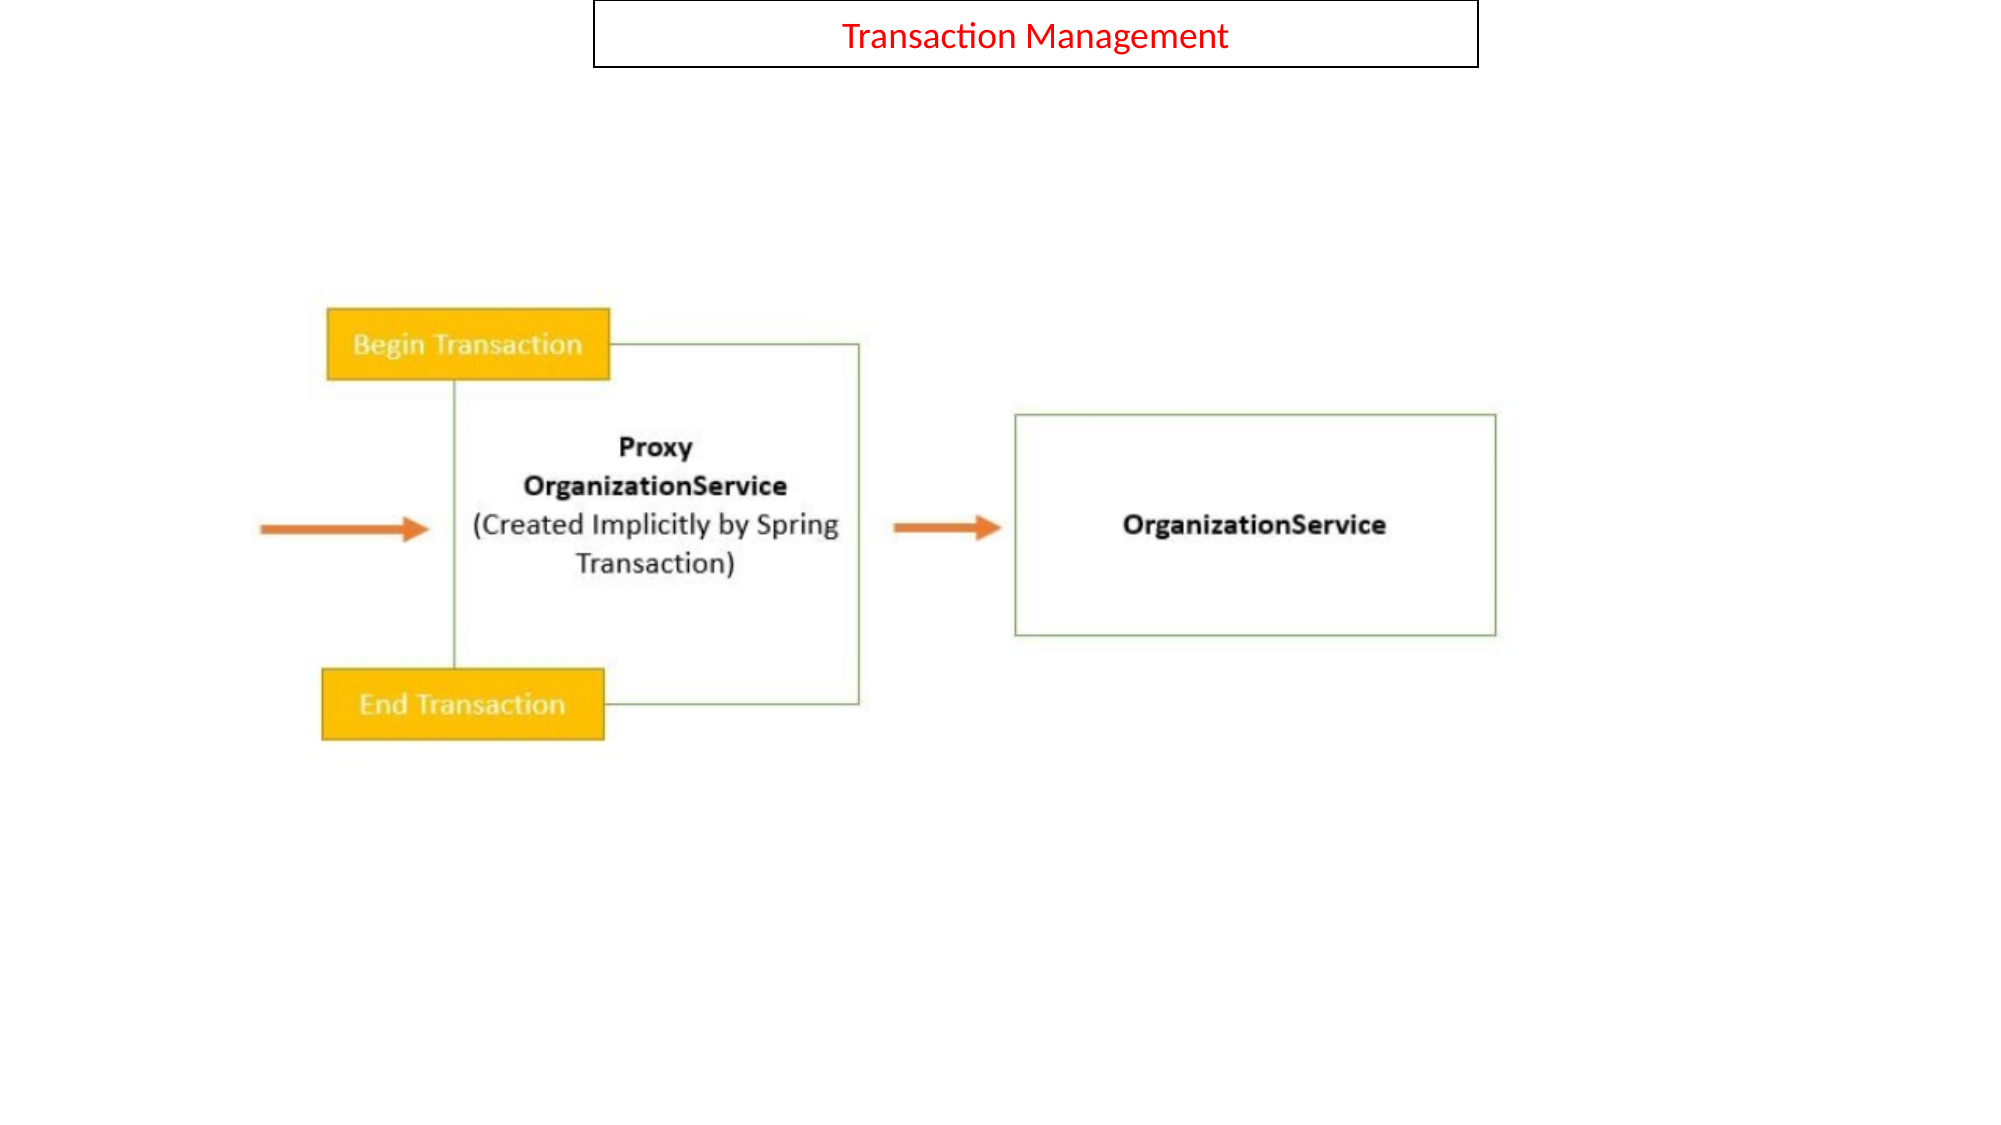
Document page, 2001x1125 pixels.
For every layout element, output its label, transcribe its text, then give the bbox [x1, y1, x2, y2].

picture [178, 256, 1822, 868]
text_box Transaction Management [593, 0, 1479, 68]
